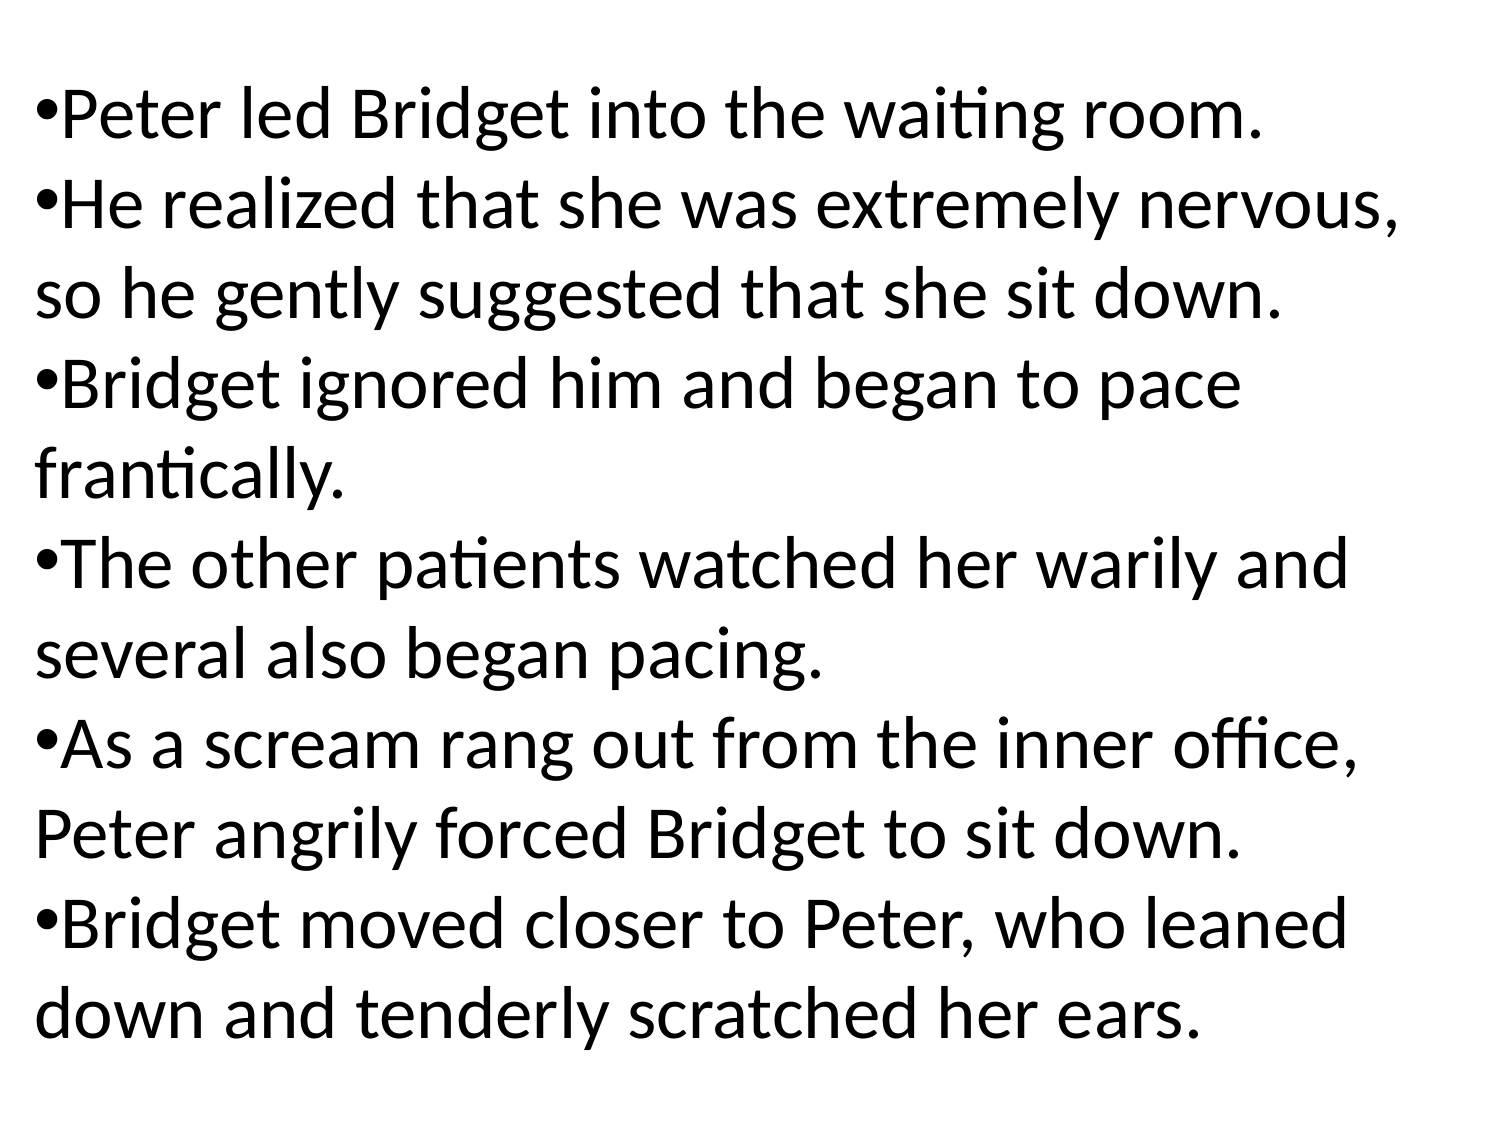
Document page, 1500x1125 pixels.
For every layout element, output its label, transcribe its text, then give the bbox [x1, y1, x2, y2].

text_box Peter led Bridget into the waiting room. He realized that she was extremely nervous, so he gently suggested that she sit down. Bridget ignored him and began to pace frantically. The other patients watched her warily and several also began pacing. As a scream rang out from the inner office, Peter angrily forced Bridget to sit down. Bridget moved closer to Peter, who leaned down and tenderly scratched her ears. [19, 56, 1455, 1061]
